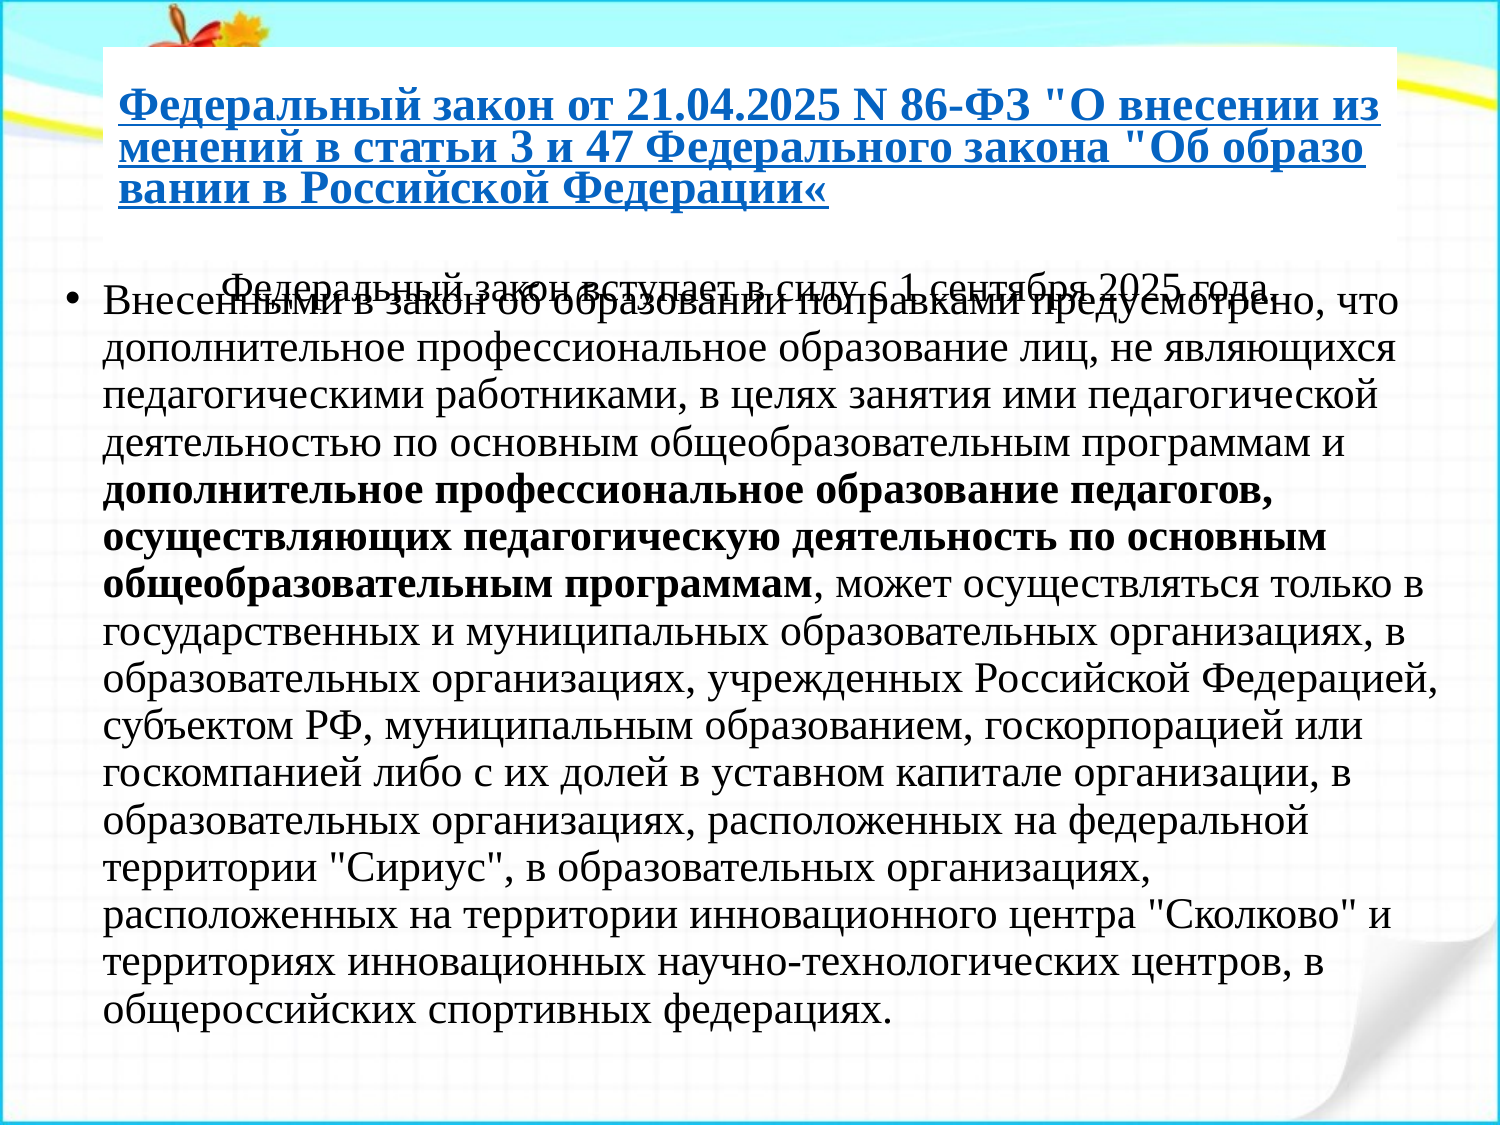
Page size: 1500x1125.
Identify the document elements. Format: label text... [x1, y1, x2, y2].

title Федеральный закон от 21.04.2025 N 86-ФЗ "О внесении изменений в статьи 3 и 47 Федерального закона "Об образовании в Российской Федерации« Федеральный закон вступает в силу с 1 сентября 2025 года. [103, 47, 1397, 261]
list Внесенными в закон об образовании поправками предусмотрено, что дополнительное профессиональное образование лиц, не являющихся педагогическими работниками, в целях занятия ими педагогической деятельностью по основным общеобразовательным программам и дополнительное профессиональное образование педагогов, осуществляющих педагогическую деятельность по основным общеобразовательным программам, может осуществляться только в государственных и муниципальных образовательных организациях, в образовательных организациях, учрежденных Российской Федерацией, субъектом РФ, муниципальным образованием, госкорпорацией или госкомпанией либо с их долей в уставном капитале организации, в образовательных организациях, расположенных на федеральной территории "Сириус", в образовательных организациях, расположенных на территории инновационного центра "Сколково" и территориях инновационных научно-технологических центров, в общероссийских спортивных федерациях. [50, 269, 1464, 1075]
picture [0, 0, 1500, 1125]
